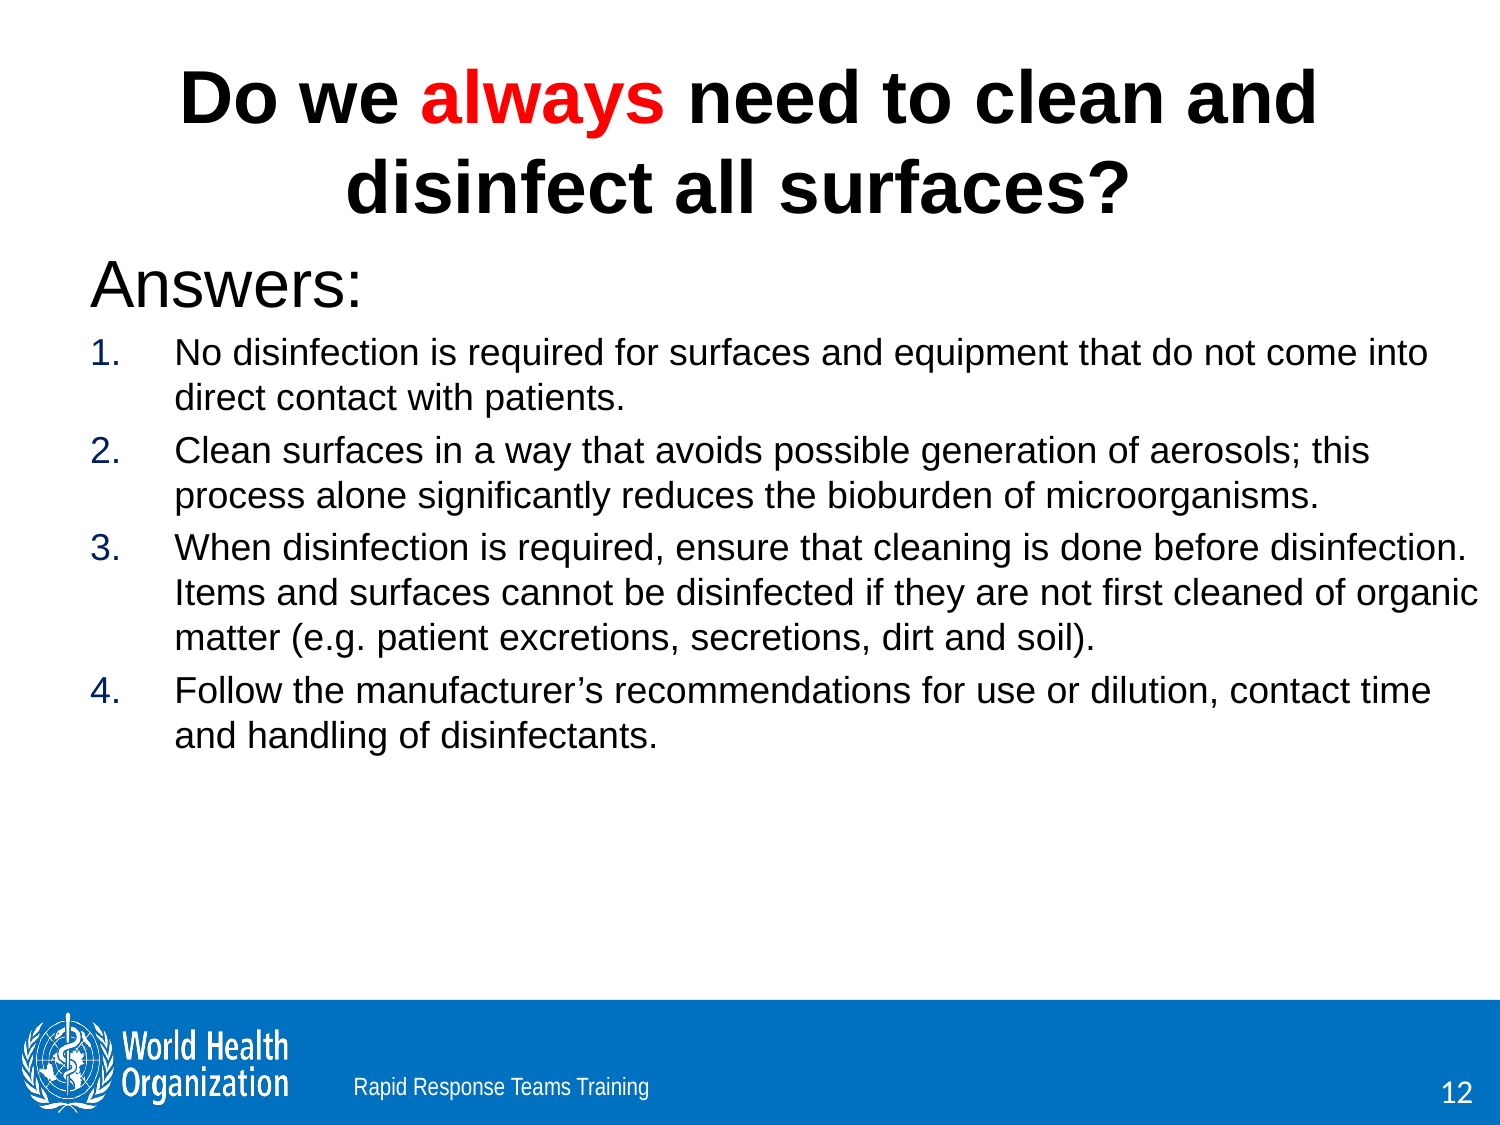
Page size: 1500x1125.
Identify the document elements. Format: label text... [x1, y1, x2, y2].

title Do we always need to clean and disinfect all surfaces? [0, 45, 1500, 233]
picture [21, 1012, 288, 1113]
list Answers: No disinfection is required for surfaces and equipment that do not come into direct contact with patients. Clean surfaces in a way that avoids possible generation of aerosols; this process alone significantly reduces the bioburden of microorganisms. When disinfection is required, ensure that cleaning is done before disinfection. Items and surfaces cannot be disinfected if they are not first cleaned of organic matter (e.g. patient excretions, secretions, dirt and soil). Follow the manufacturer’s recommendations for use or dilution, contact time and handling of disinfectants. [75, 174, 1500, 918]
